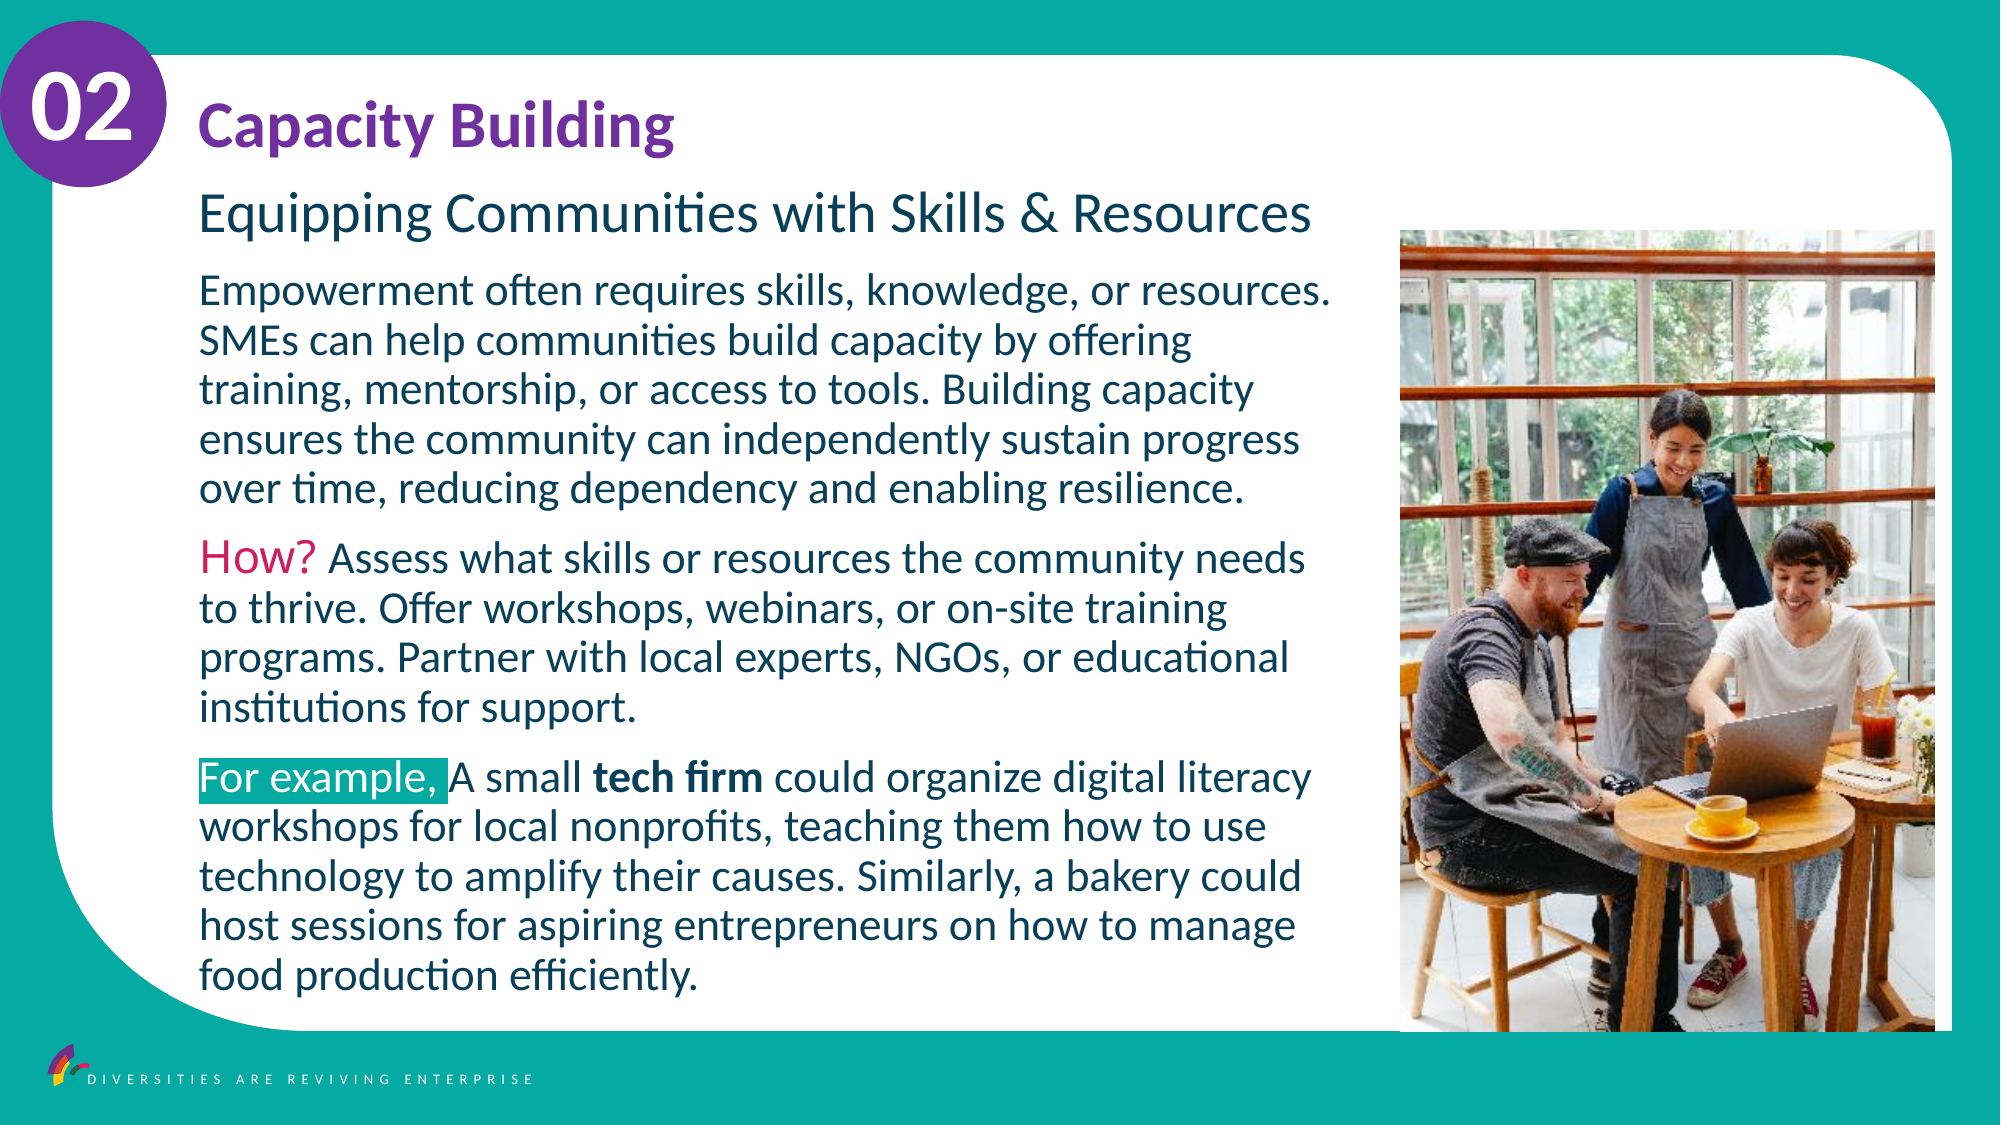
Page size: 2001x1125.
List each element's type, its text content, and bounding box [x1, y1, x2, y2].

picture [1400, 230, 1935, 1032]
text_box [0, 20, 167, 188]
list Capacity Building Equipping Communities with Skills & Resources Empowerment often requires skills, knowledge, or resources. SMEs can help communities build capacity by offering training, mentorship, or access to tools. Building capacity ensures the community can independently sustain progress over time, reducing dependency and enabling resilience. How? Assess what skills or resources the community needs to thrive. Offer workshops, webinars, or on-site training programs. Partner with local experts, NGOs, or educational institutions for support. For example, A small tech firm could organize digital literacy workshops for local nonprofits, teaching them how to use technology to amplify their causes. Similarly, a bakery could host sessions for aspiring entrepreneurs on how to manage food production efficiently. [184, 82, 1357, 714]
